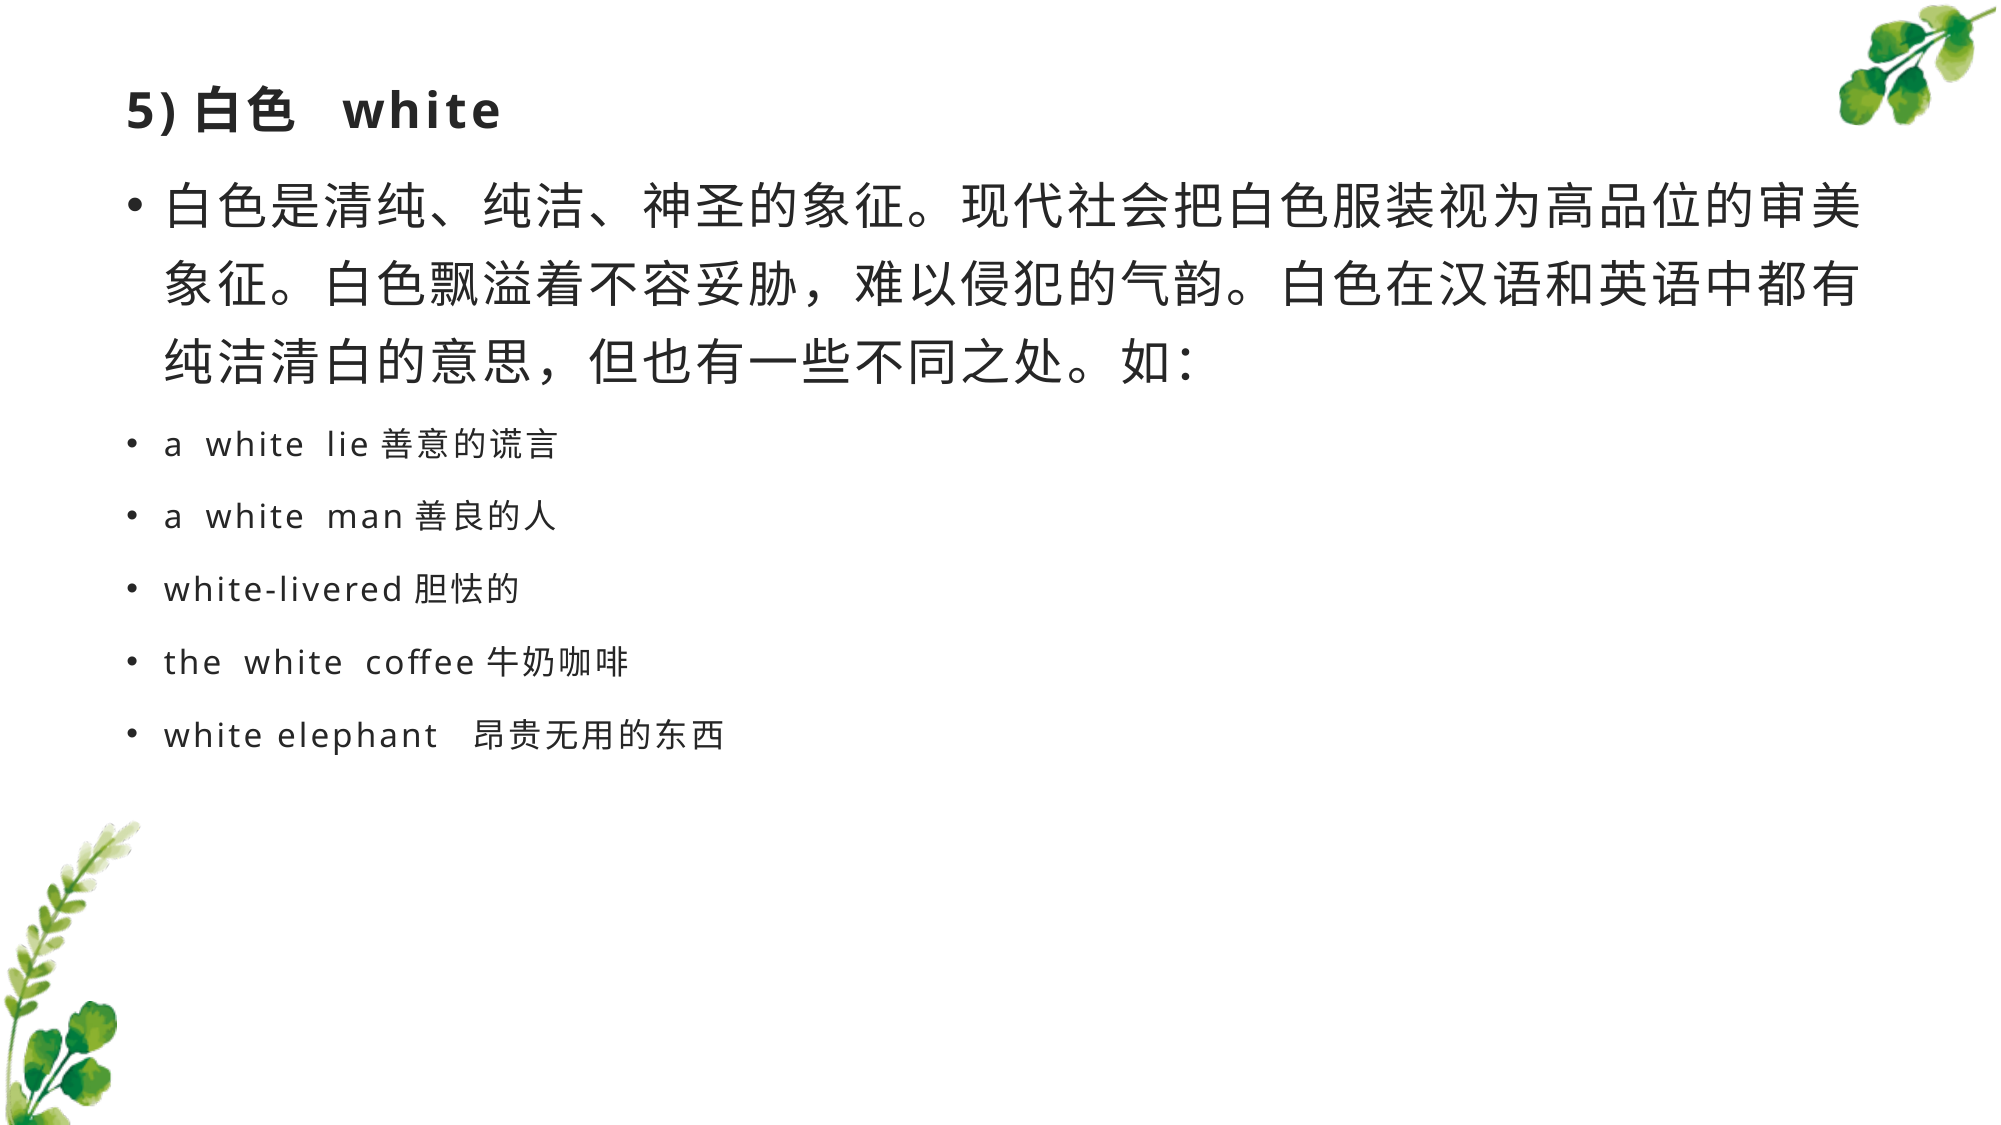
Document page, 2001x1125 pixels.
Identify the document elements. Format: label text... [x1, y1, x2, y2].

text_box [0, 801, 117, 1125]
picture [1832, 0, 2000, 140]
text_box 5)白色 white [109, 72, 1891, 146]
list 白色是清纯、纯洁、神圣的象征。现代社会把白色服装视为高品位的审美象征。白色飘溢着不容妥胁，难以侵犯的气韵。白色在汉语和英语中都有纯洁清白的意思，但也有一些不同之处。如： a white lie善意的谎言 a white man善良的人 white-livered胆怯的 the white coffee牛奶咖啡 white elephant 昂贵无用的东西 [109, 156, 1891, 1041]
